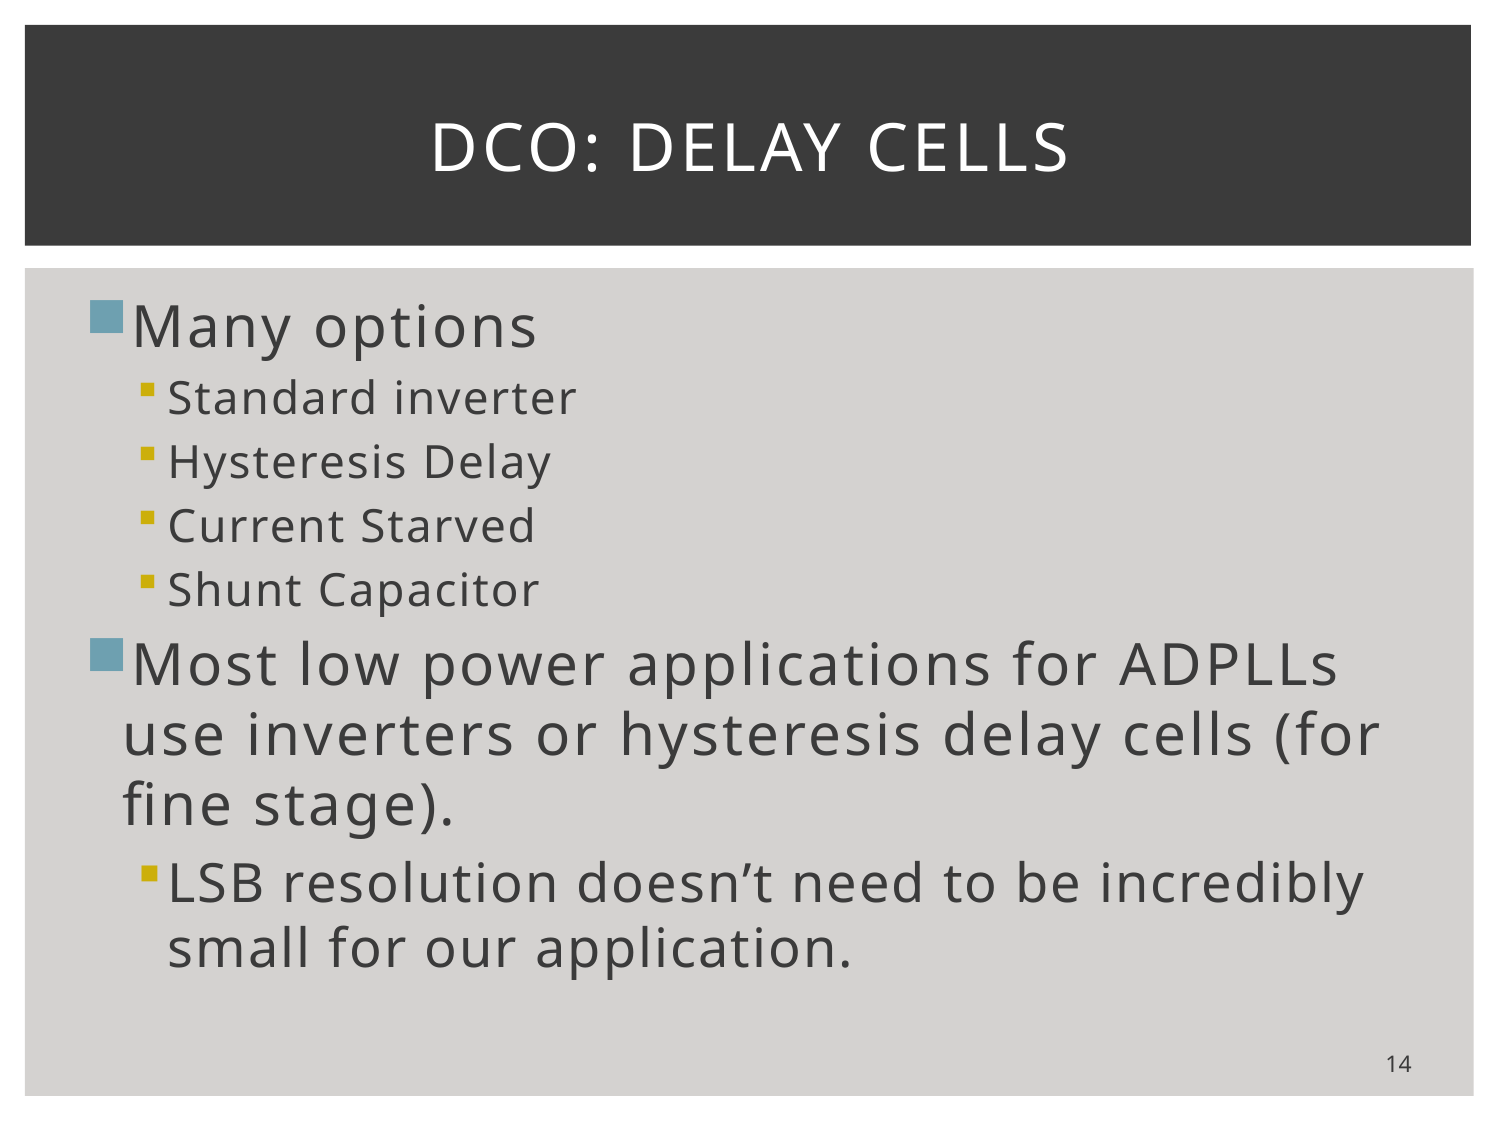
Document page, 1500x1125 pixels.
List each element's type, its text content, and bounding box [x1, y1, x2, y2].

slide_number 14 [1349, 1041, 1448, 1089]
list Many options Standard inverter Hysteresis Delay Current Starved Shunt Capacitor Most low power applications for ADPLLs use inverters or hysteresis delay cells (for fine stage). LSB resolution doesn’t need to be incredibly small for our application. [62, 281, 1442, 1005]
title DCO: DELAY CELLS [62, 58, 1438, 232]
